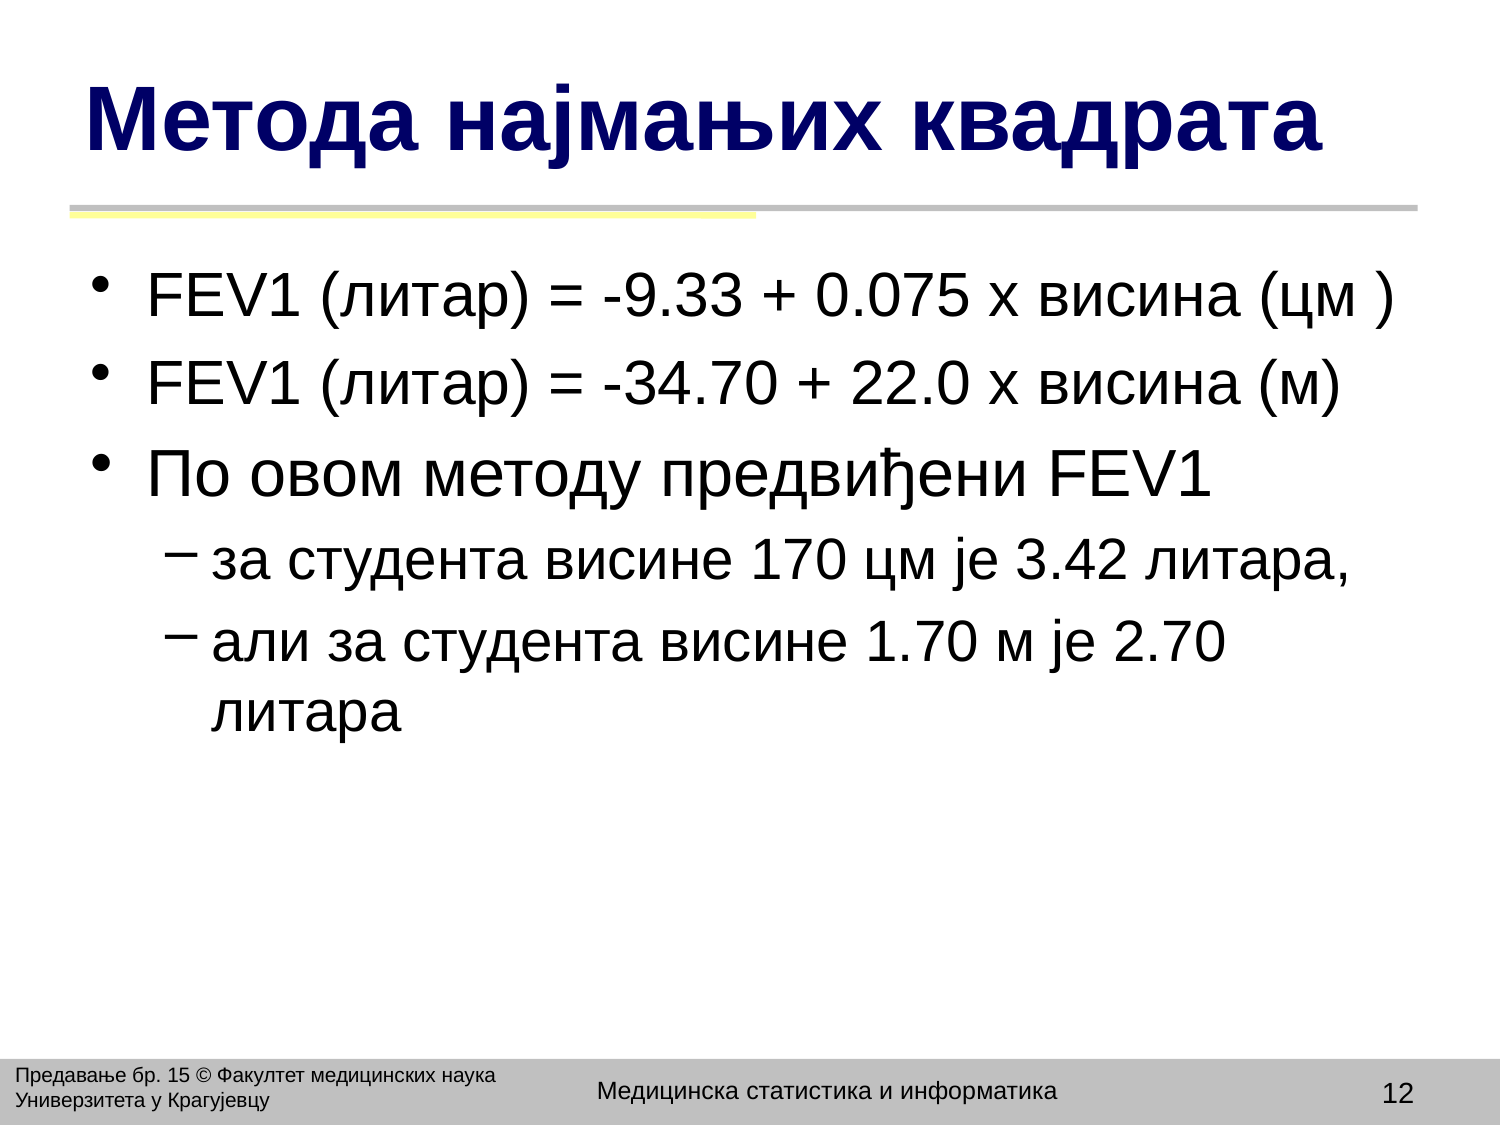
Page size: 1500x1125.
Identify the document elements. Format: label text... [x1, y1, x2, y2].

slide_number Предавање бр. 15 © Факултет медицинских наука Универзитета у Крагујевцу [0, 1053, 616, 1108]
slide_number 12 [1164, 1066, 1430, 1125]
list FEV1 (литар) = -9.33 + 0.075 x висина (цм ) FEV1 (литар) = -34.70 + 22.0 x висина (м) По овом методу предвиђени FEV1 за студента висине 170 цм је 3.42 литара, али за студента висине 1.70 м је 2.70 литара [74, 246, 1426, 1023]
footer Медицинска статистика и информатика [512, 1066, 1144, 1125]
title Метода најмањих квадрата [69, 19, 1426, 208]
